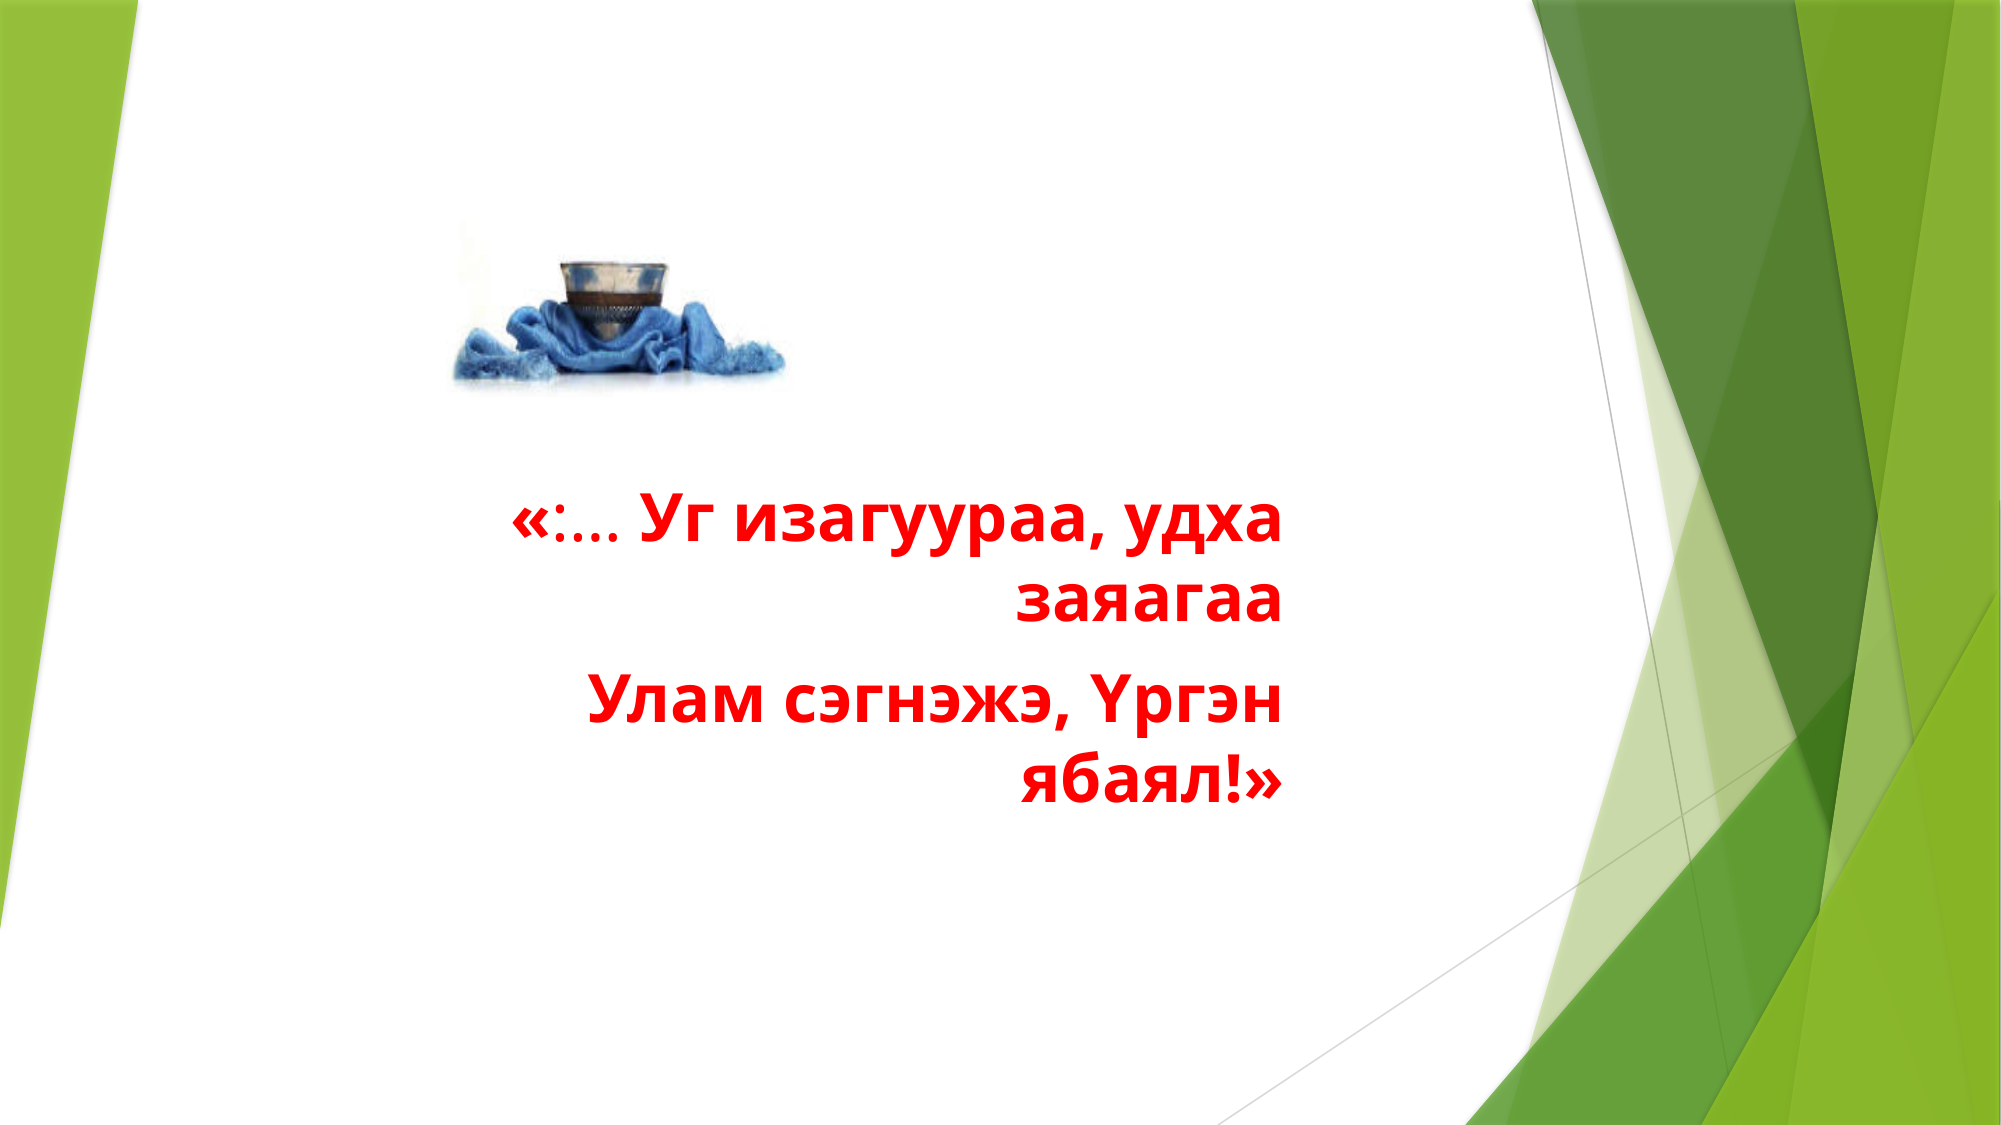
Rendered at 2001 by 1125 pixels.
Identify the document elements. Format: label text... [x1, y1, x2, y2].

subtitle «:… Уг изагуураа, удха заяагаа Улам сэгнэжэ, Yргэн ябаял!» [461, 467, 1300, 1049]
picture [446, 203, 800, 398]
